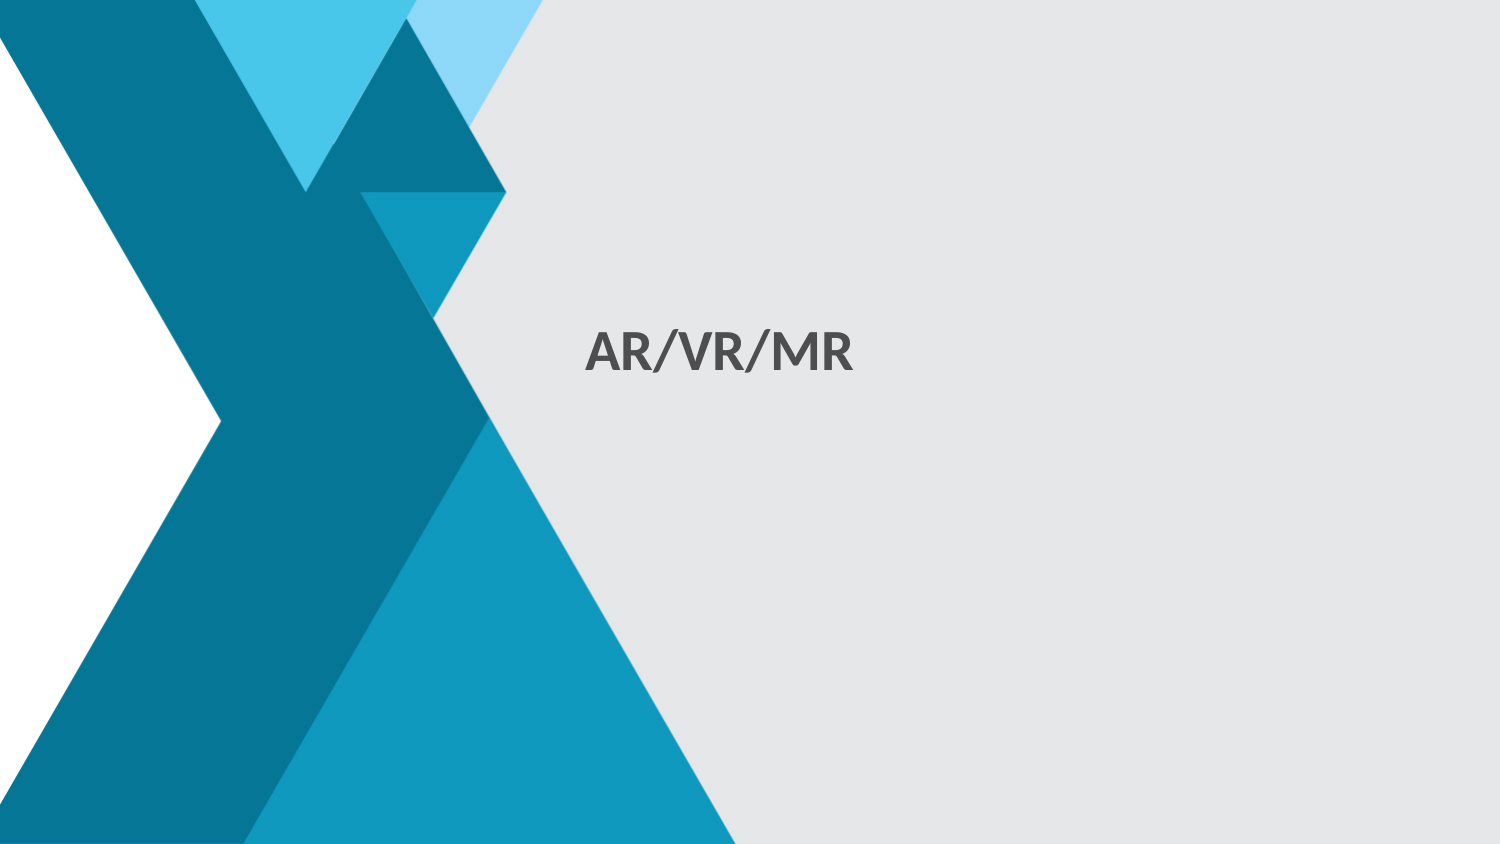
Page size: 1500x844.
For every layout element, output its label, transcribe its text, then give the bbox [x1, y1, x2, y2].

title AR/VR/MR [570, 277, 1317, 416]
picture [196, 0, 1500, 844]
picture [0, 40, 221, 802]
